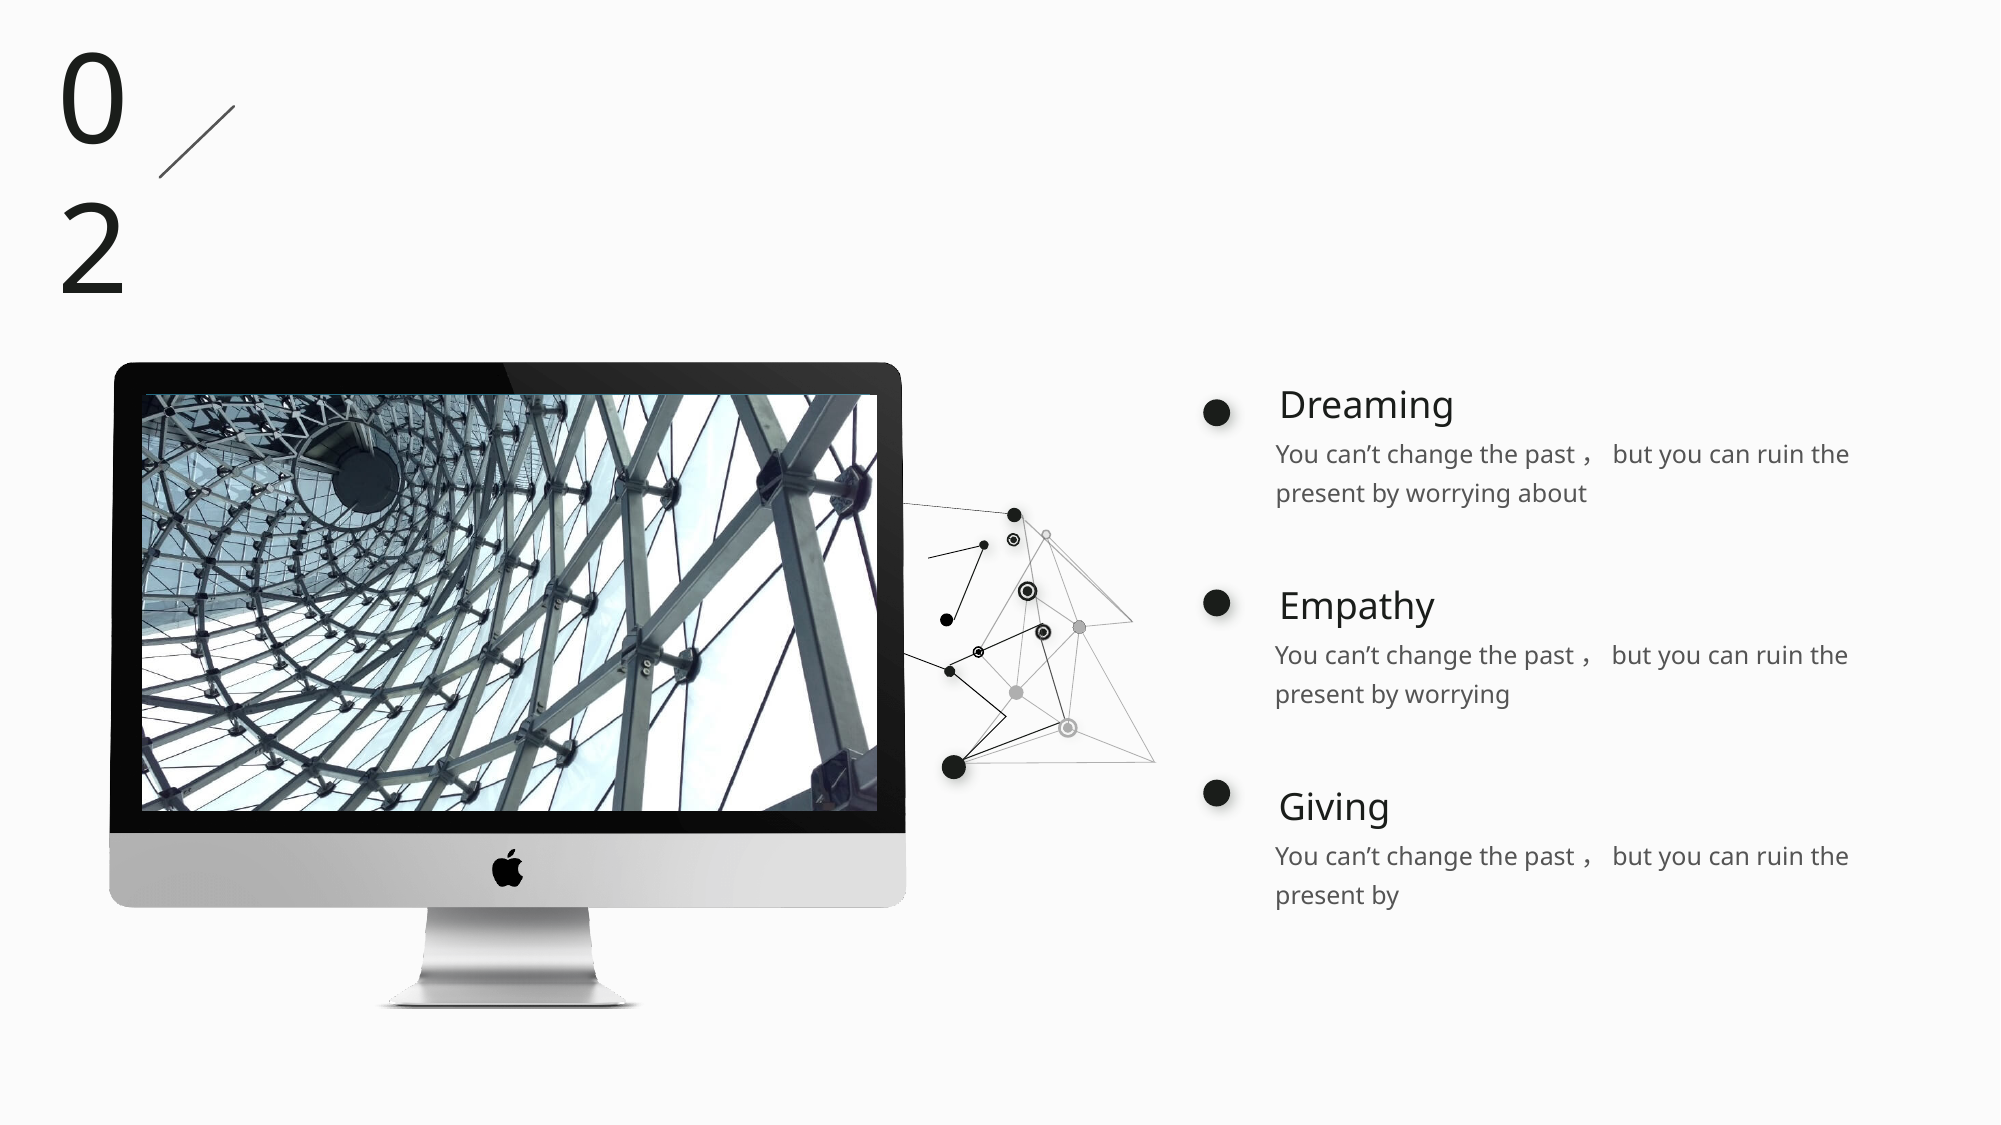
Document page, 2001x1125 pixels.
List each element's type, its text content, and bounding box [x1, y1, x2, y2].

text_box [1260, 574, 1897, 714]
text_box [975, 733, 1153, 764]
text_box [1006, 506, 1023, 523]
text_box [940, 754, 967, 781]
text_box [1045, 625, 1051, 635]
text_box [1202, 778, 1232, 808]
text_box [1202, 588, 1232, 618]
text_box [940, 613, 954, 627]
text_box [949, 549, 978, 615]
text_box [1041, 635, 1065, 719]
text_box [1062, 721, 1074, 734]
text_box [159, 106, 234, 178]
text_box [1011, 521, 1047, 626]
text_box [954, 639, 1040, 675]
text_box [1006, 716, 1060, 723]
text_box [1058, 718, 1078, 738]
text_box 02 [42, 10, 214, 326]
text_box [943, 664, 956, 678]
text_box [978, 538, 1045, 652]
text_box [1072, 620, 1086, 634]
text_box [1260, 776, 1897, 915]
text_box [1008, 685, 1024, 700]
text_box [1260, 373, 1897, 513]
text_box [84, 347, 931, 1035]
text_box [1202, 398, 1232, 428]
